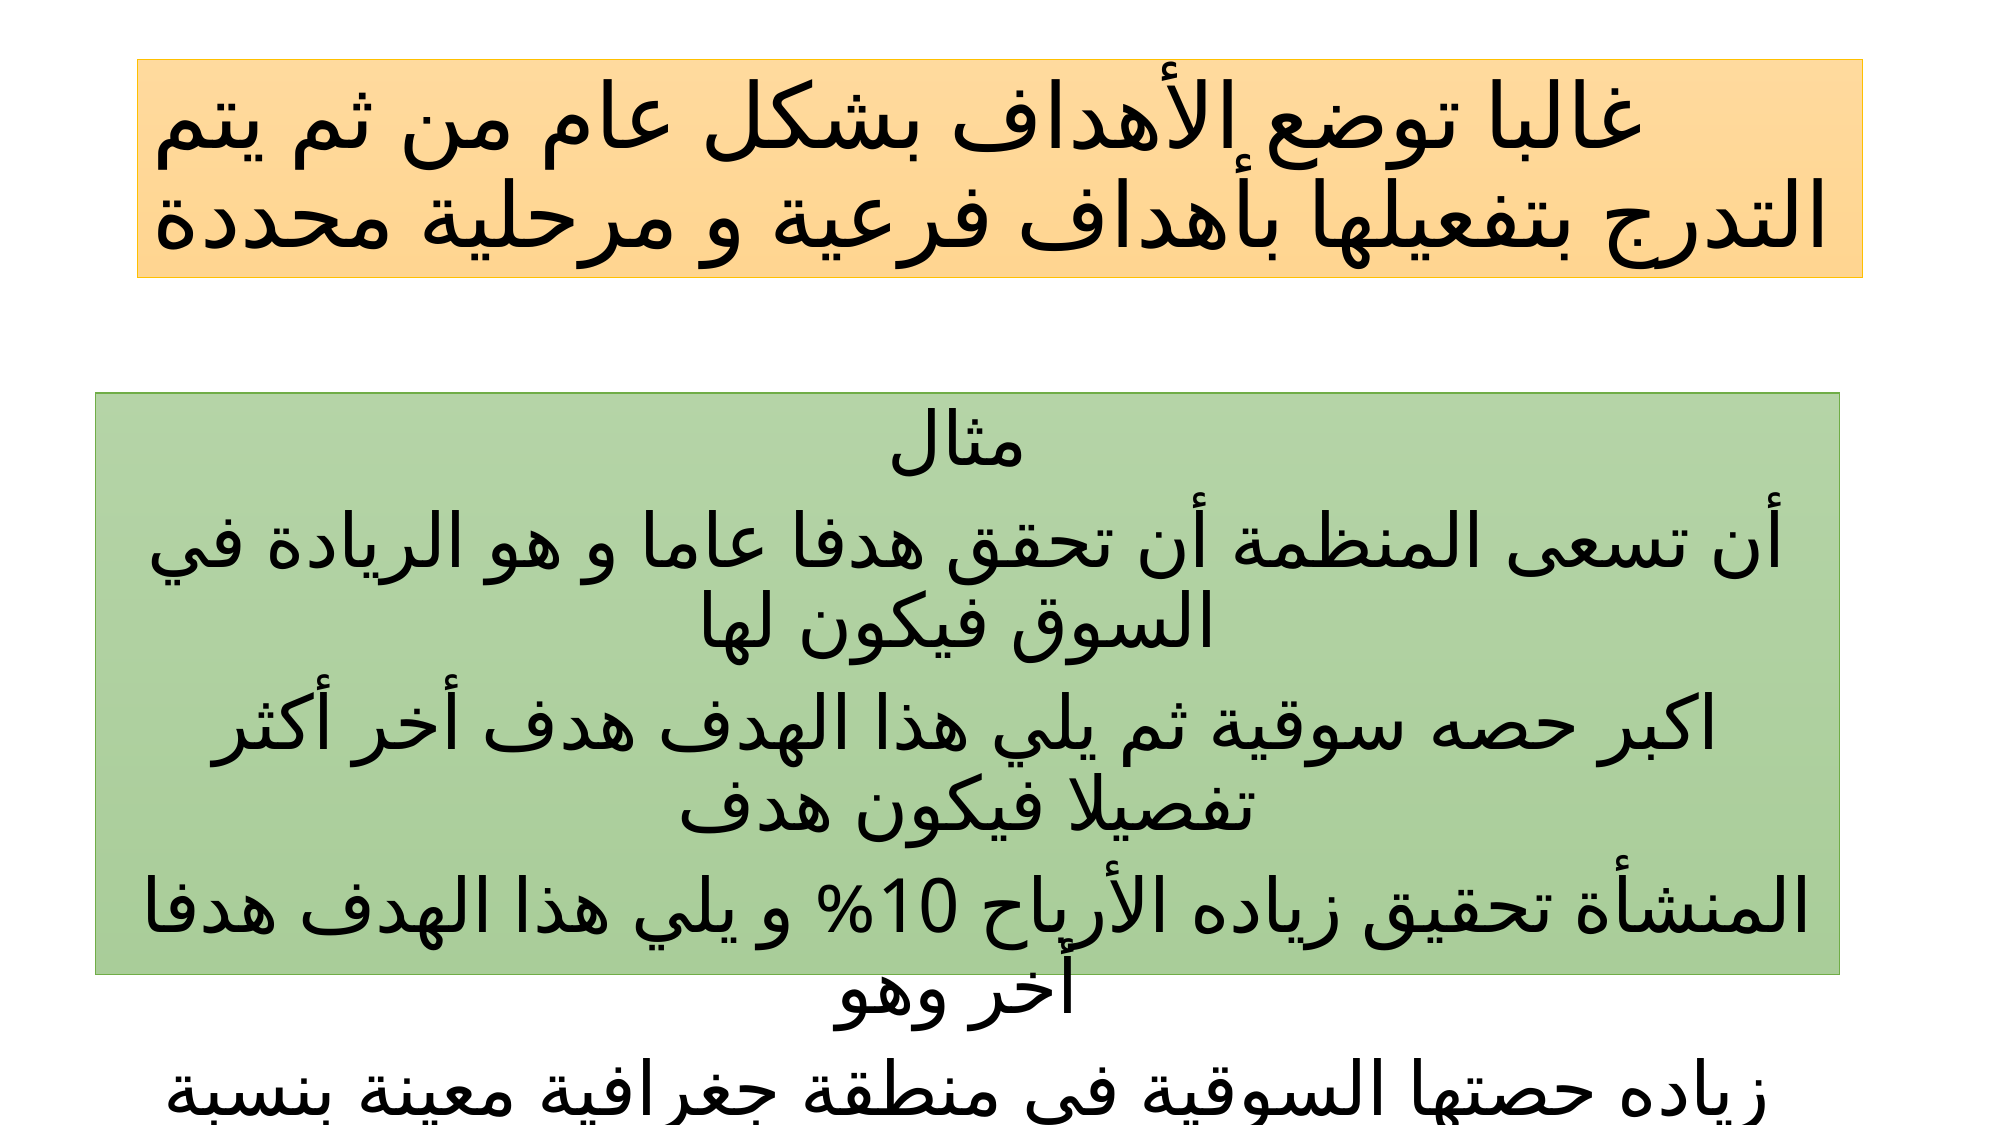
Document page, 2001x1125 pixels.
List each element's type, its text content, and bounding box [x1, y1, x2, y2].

title غالبا توضع الأهداف بشكل عام من ثم يتم التدرج بتفعيلها بأهداف فرعية و مرحلية محددة [137, 59, 1863, 278]
list مثال أن تسعى المنظمة أن تحقق هدفا عاما و هو الريادة في السوق فيكون لها اكبر حصه سوقية ثم يلي هذا الهدف هدف أخر أكثر تفصيلا فيكون هدف المنشأة تحقيق زياده الأرباح 10% و يلي هذا الهدف هدفا أخر وهو زياده حصتها السوقية في منطقة جغرافية معينة بنسبة %15 [95, 392, 1840, 975]
